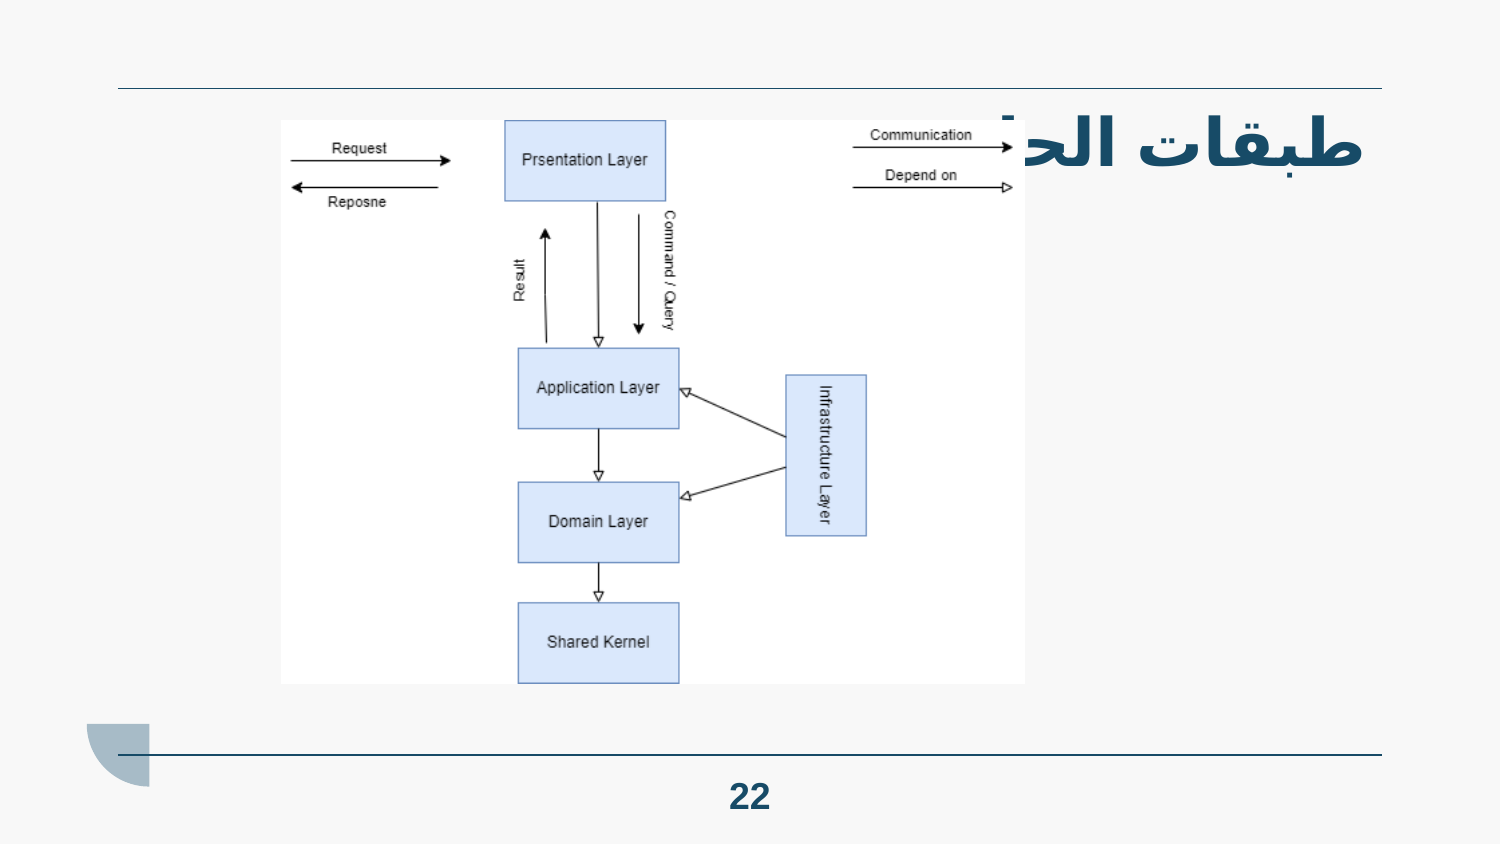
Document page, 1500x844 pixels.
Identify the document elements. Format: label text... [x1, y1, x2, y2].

picture [280, 120, 1025, 684]
title طبقات الحل [118, 85, 1382, 170]
text_box 22 [698, 758, 801, 831]
